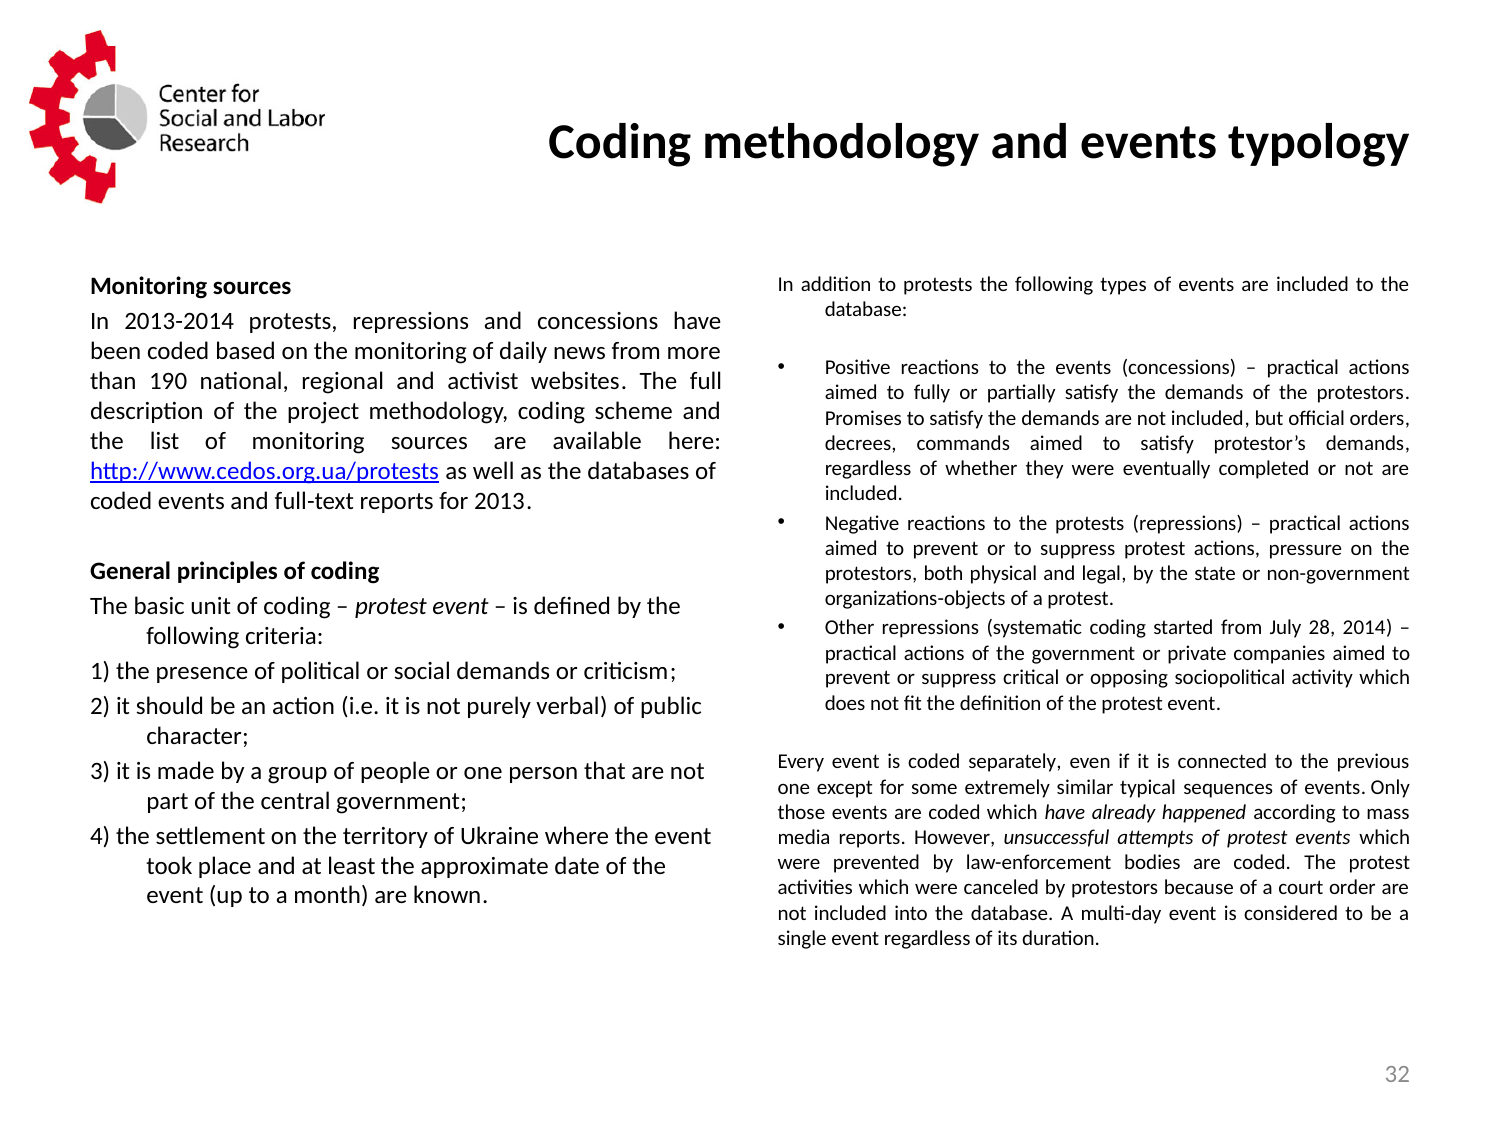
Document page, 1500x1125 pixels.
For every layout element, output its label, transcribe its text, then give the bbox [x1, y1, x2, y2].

list Monitoring sources In 2013-2014 protests, repressions and concessions have been coded based on the monitoring of daily news from more than 190 national, regional and activist websites. The full description of the project methodology, coding scheme and the list of monitoring sources are available here: http://www.cedos.org.ua/protests as well as the databases of coded events and full-text reports for 2013. General principles of coding The basic unit of coding – protest event – is defined by the following criteria: 1) the presence of political or social demands or criticism; 2) it should be an action (i.e. it is not purely verbal) of public character; 3) it is made by a group of people or one person that are not part of the central government; 4) the settlement on the territory of Ukraine where the event took place and at least the approximate date of the event (up to a month) are known. [75, 262, 738, 1005]
picture [29, 30, 326, 204]
title Coding methodology and events typology [75, 45, 1425, 233]
list In addition to protests the following types of events are included to the database: Positive reactions to the events (concessions) – practical actions aimed to fully or partially satisfy the demands of the protestors. Promises to satisfy the demands are not included, but official orders, decrees, commands aimed to satisfy protestor’s demands, regardless of whether they were eventually completed or not are included. Negative reactions to the protests (repressions) – practical actions aimed to prevent or to suppress protest actions, pressure on the protestors, both physical and legal, by the state or non-government organizations-objects of a protest. Other repressions (systematic coding started from July 28, 2014) – practical actions of the government or private companies aimed to prevent or suppress critical or opposing sociopolitical activity which does not fit the definition of the protest event. Every event is coded separately, even if it is connected to the previous one except for some extremely similar typical sequences of events. Only those events are coded which have already happened according to mass media reports. However, unsuccessful attempts of protest events which were prevented by law-enforcement bodies are coded. The protest activities which were canceled by protestors because of a court order are not included into the database. A multi-day event is considered to be a single event regardless of its duration. [762, 262, 1425, 1005]
slide_number 32 [1074, 1042, 1425, 1103]
